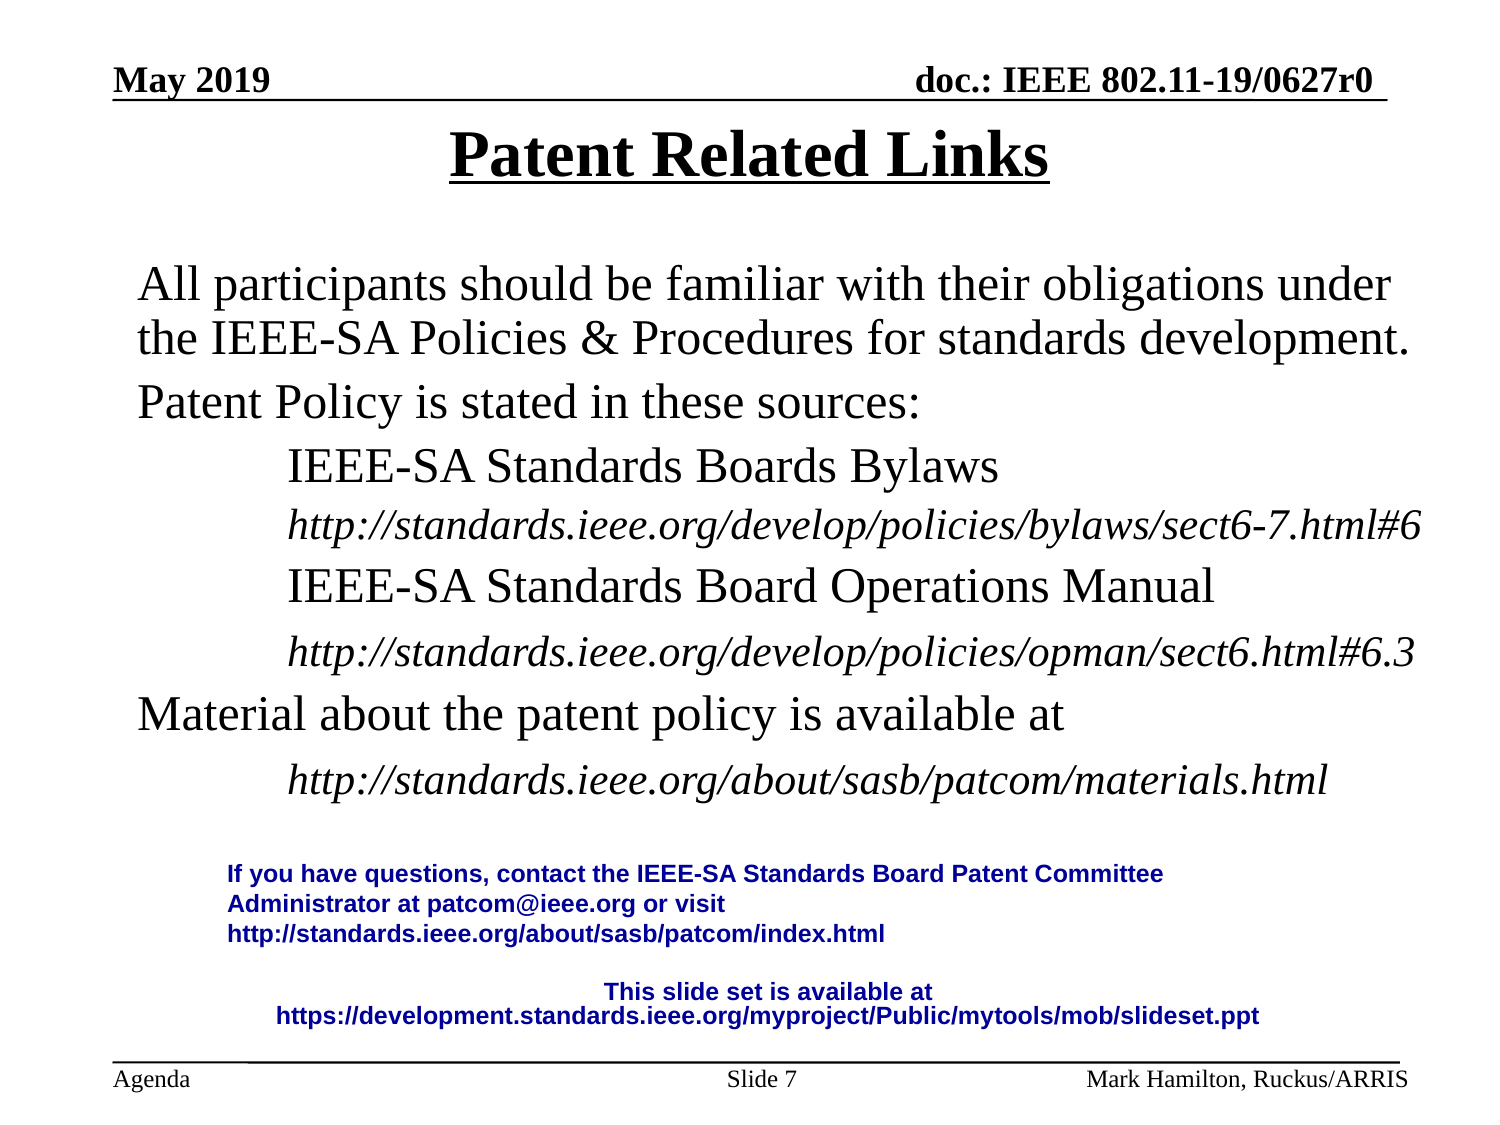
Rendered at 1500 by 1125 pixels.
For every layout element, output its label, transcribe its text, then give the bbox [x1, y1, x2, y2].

title Patent Related Links [112, 87, 1388, 213]
list All participants should be familiar with their obligations under the IEEE-SA Policies & Procedures for standards development. Patent Policy is stated in these sources: IEEE-SA Standards Boards Bylaws http://standards.ieee.org/develop/policies/bylaws/sect6-7.html#6 IEEE-SA Standards Board Operations Manual http://standards.ieee.org/develop/policies/opman/sect6.html#6.3 Material about the patent policy is available at http://standards.ieee.org/about/sasb/patcom/materials.html [0, 249, 1475, 838]
text_box If you have questions, contact the IEEE-SA Standards Board Patent Committee Administrator at patcom@ieee.org or visit http://standards.ieee.org/about/sasb/patcom/index.html This slide set is available at https://development.standards.ieee.org/myproject/Public/mytools/mob/slideset.ppt [212, 849, 1325, 1037]
